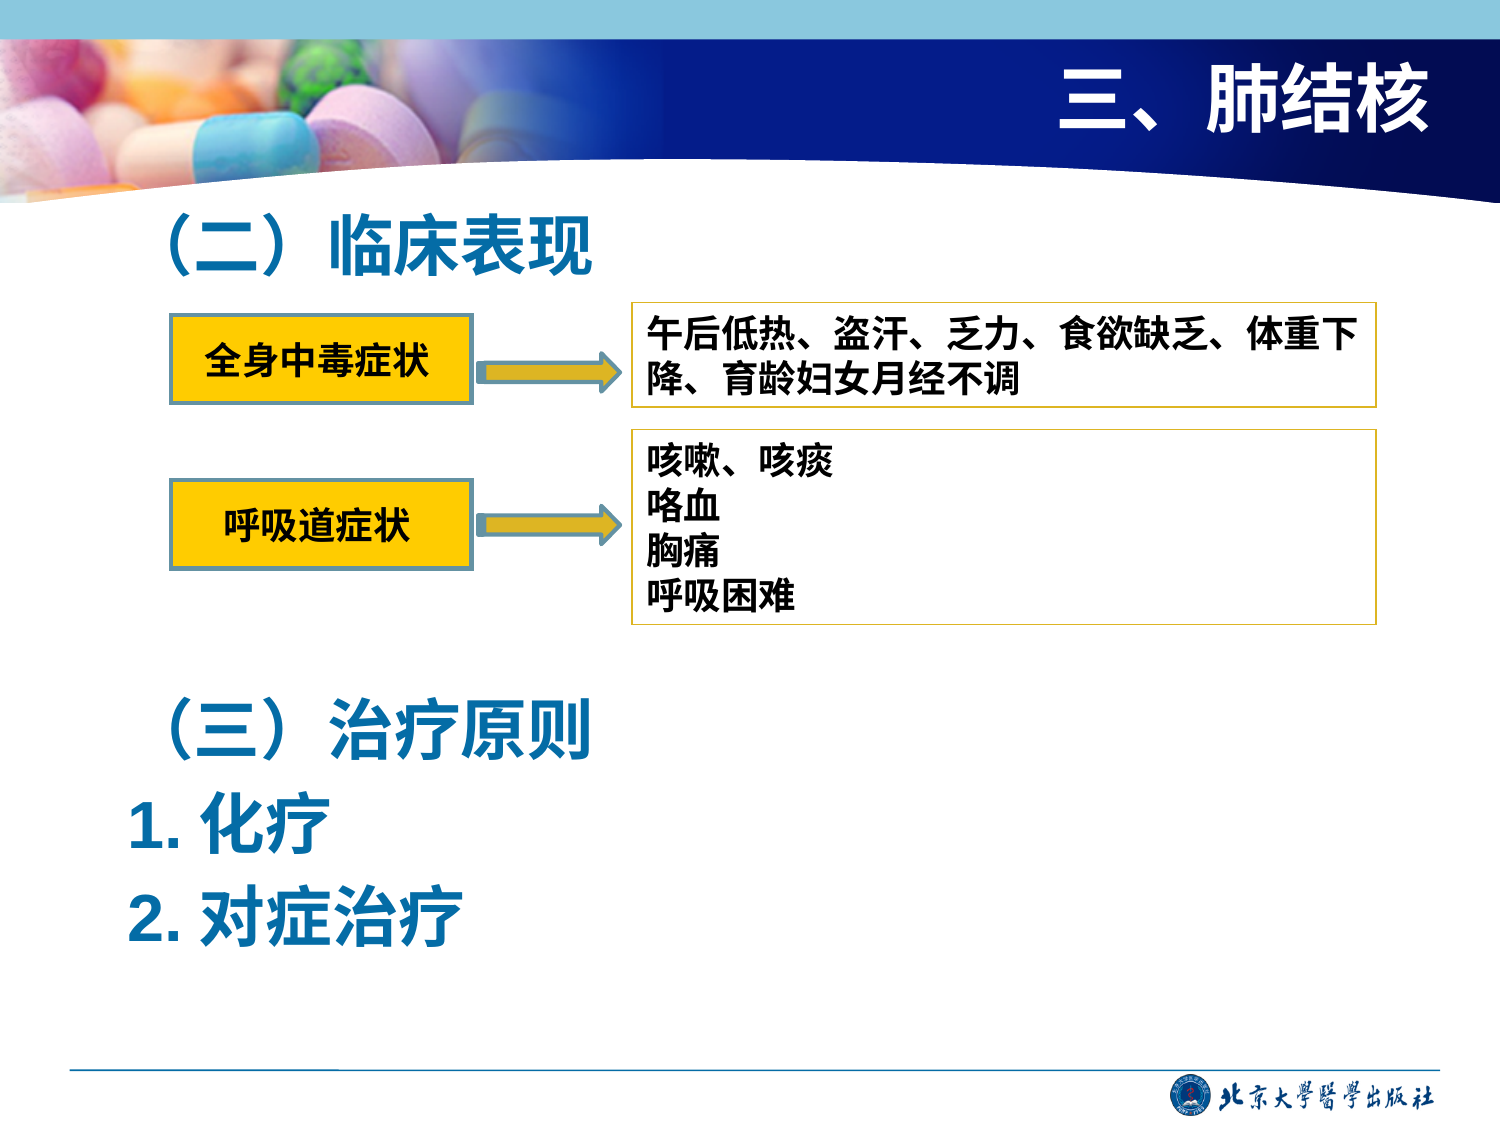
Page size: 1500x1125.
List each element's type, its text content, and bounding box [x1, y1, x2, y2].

title 三、肺结核 [137, 49, 1463, 143]
text_box （二）临床表现 [112, 196, 833, 371]
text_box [170, 302, 1377, 627]
picture [1170, 1074, 1436, 1118]
picture [0, 40, 1500, 203]
text_box （三）治疗原则 1.化疗 2.对症治疗 [112, 680, 857, 962]
